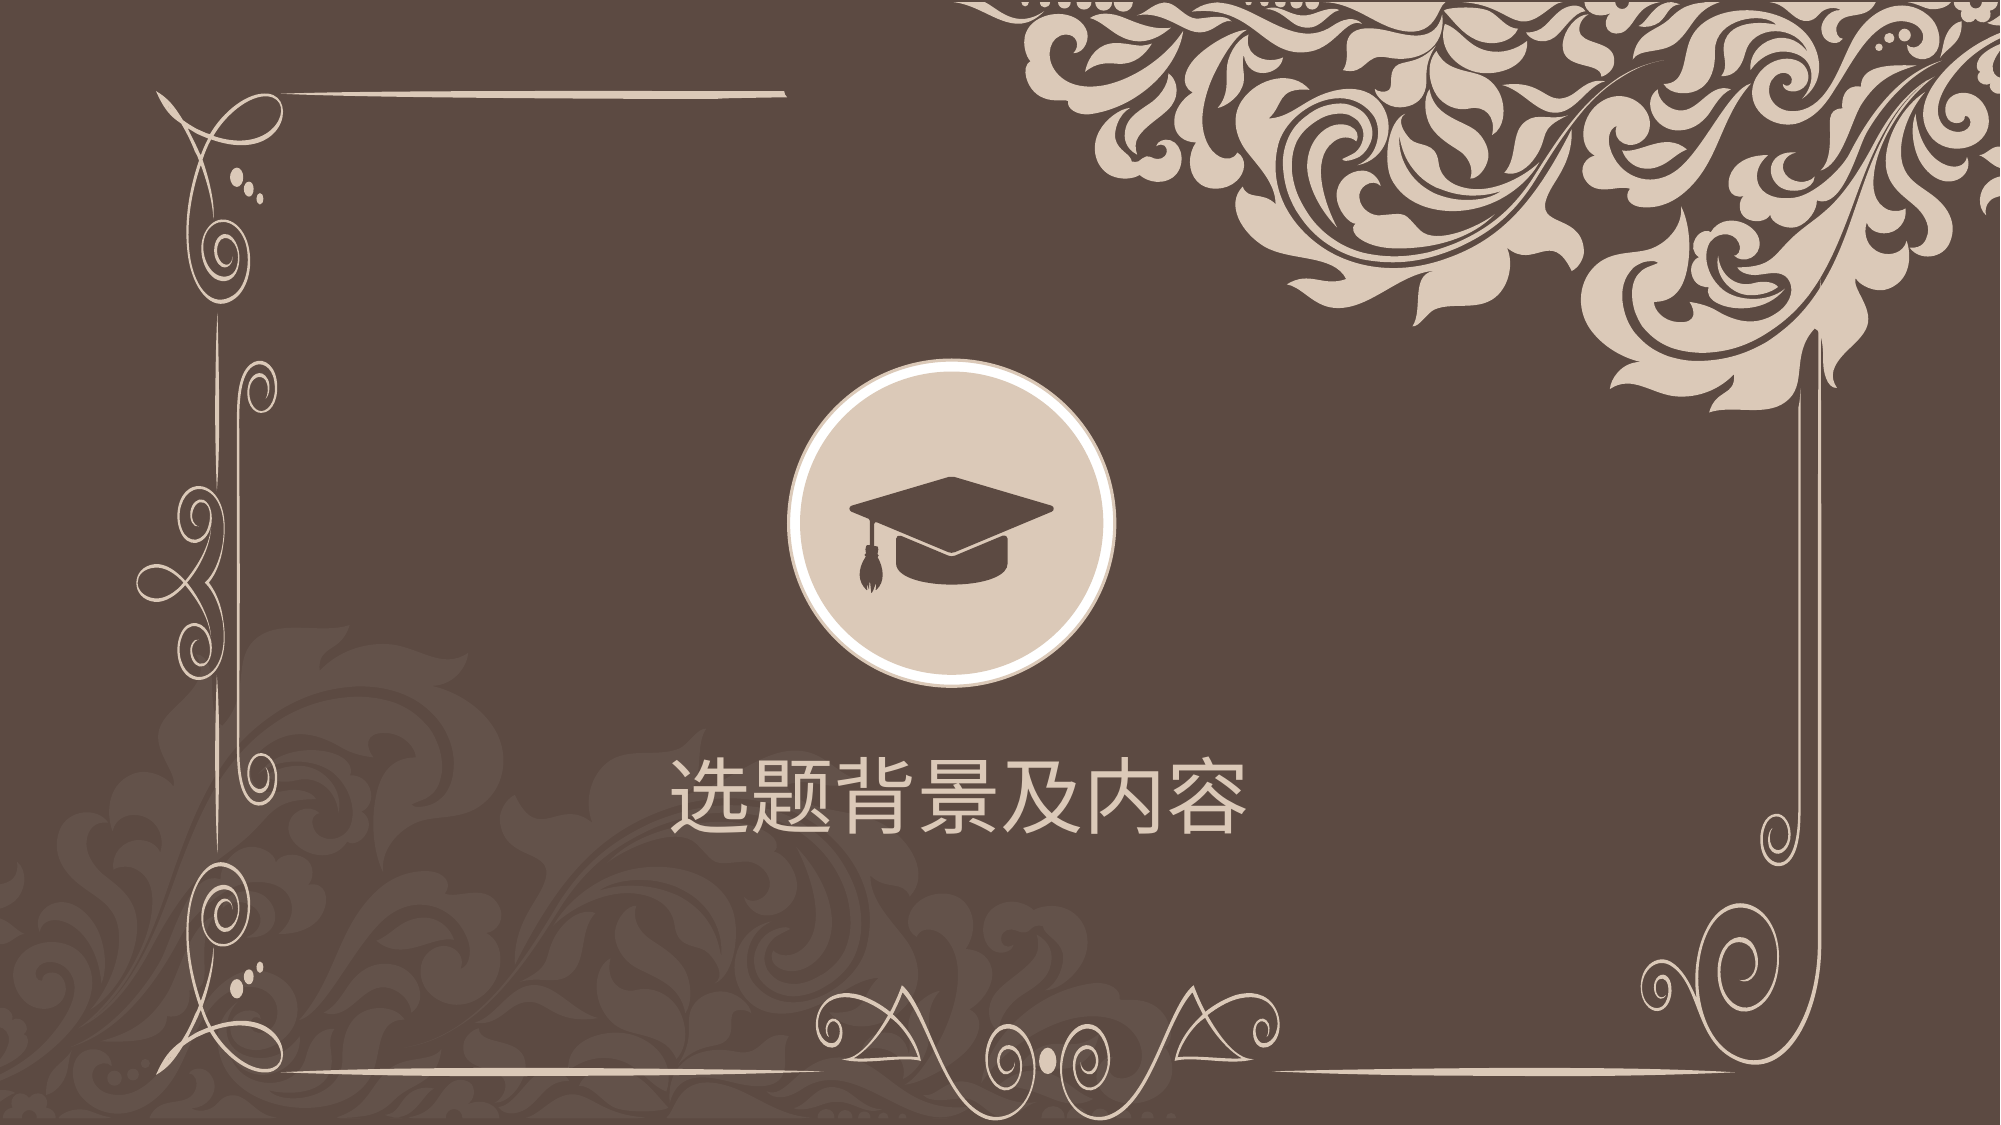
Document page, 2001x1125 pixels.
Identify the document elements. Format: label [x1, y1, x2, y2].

text_box [0, 0, 2000, 1125]
text_box [788, 360, 1115, 687]
